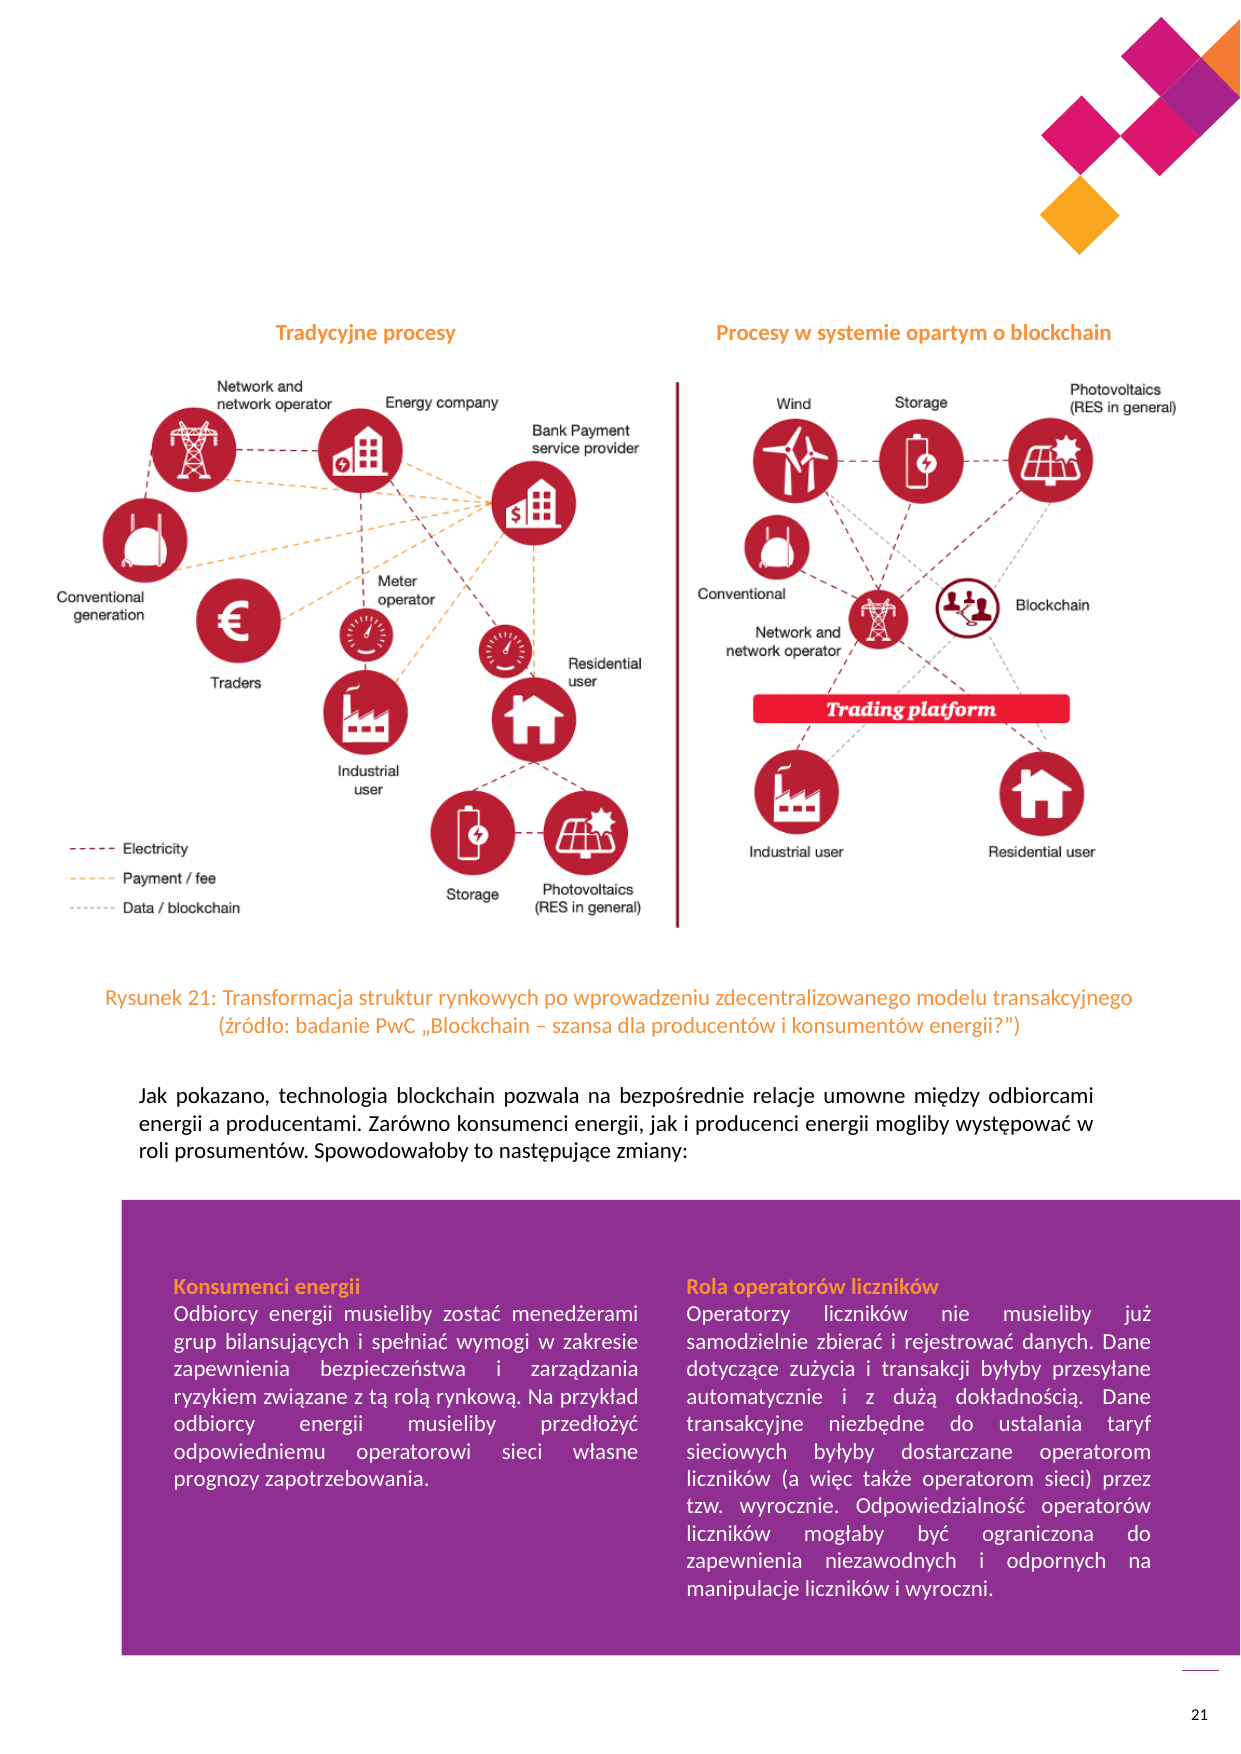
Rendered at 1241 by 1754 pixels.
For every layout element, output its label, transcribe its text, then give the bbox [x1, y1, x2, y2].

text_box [1041, 28, 1241, 244]
text_box Jak pokazano, technologia blockchain pozwala na bezpośrednie relacje umowne między odbiorcami energii a producentami. Zarówno konsumenci energii, jak i producenci energii mogliby występować w roli prosumentów. Spowodowałoby to następujące zmiany: [124, 1073, 1111, 1195]
picture [45, 354, 1195, 955]
text_box Procesy w systemie opartym o blockchain [698, 309, 1130, 354]
text_box Rysunek 21: Transformacja struktur rynkowych po wprowadzeniu zdecentralizowanego modelu transakcyjnego (źródło: badanie PwC „Blockchain – szansa dla producentów i konsumentów energii?”) [85, 975, 1155, 1067]
text_box Tradycyjne procesy [234, 309, 498, 354]
text_box Konsumenci energii Odbiorcy energii musieliby zostać menedżerami grup bilansujących i spełniać wymogi w zakresie zapewnienia bezpieczeństwa i zarządzania ryzykiem związane z tą rolą rynkową. Na przykład odbiorcy energii musieliby przedłożyć odpowiedniemu operatorowi sieci własne prognozy zapotrzebowania. Rola operatorów liczników Operatorzy liczników nie musieliby już samodzielnie zbierać i rejestrować danych. Dane dotyczące zużycia i transakcji byłyby przesyłane automatycznie i z dużą dokładnością. Dane transakcyjne niezbędne do ustalania taryf sieciowych byłyby dostarczane operatorom liczników (a więc także operatorom sieci) przez tzw. wyrocznie. Odpowiedzialność operatorów liczników mogłaby być ograniczona do zapewnienia niezawodnych i odpornych na manipulacje liczników i wyroczni. [158, 1264, 1167, 1656]
text_box [121, 1199, 1241, 1656]
slide_number 21 [1170, 1692, 1229, 1736]
